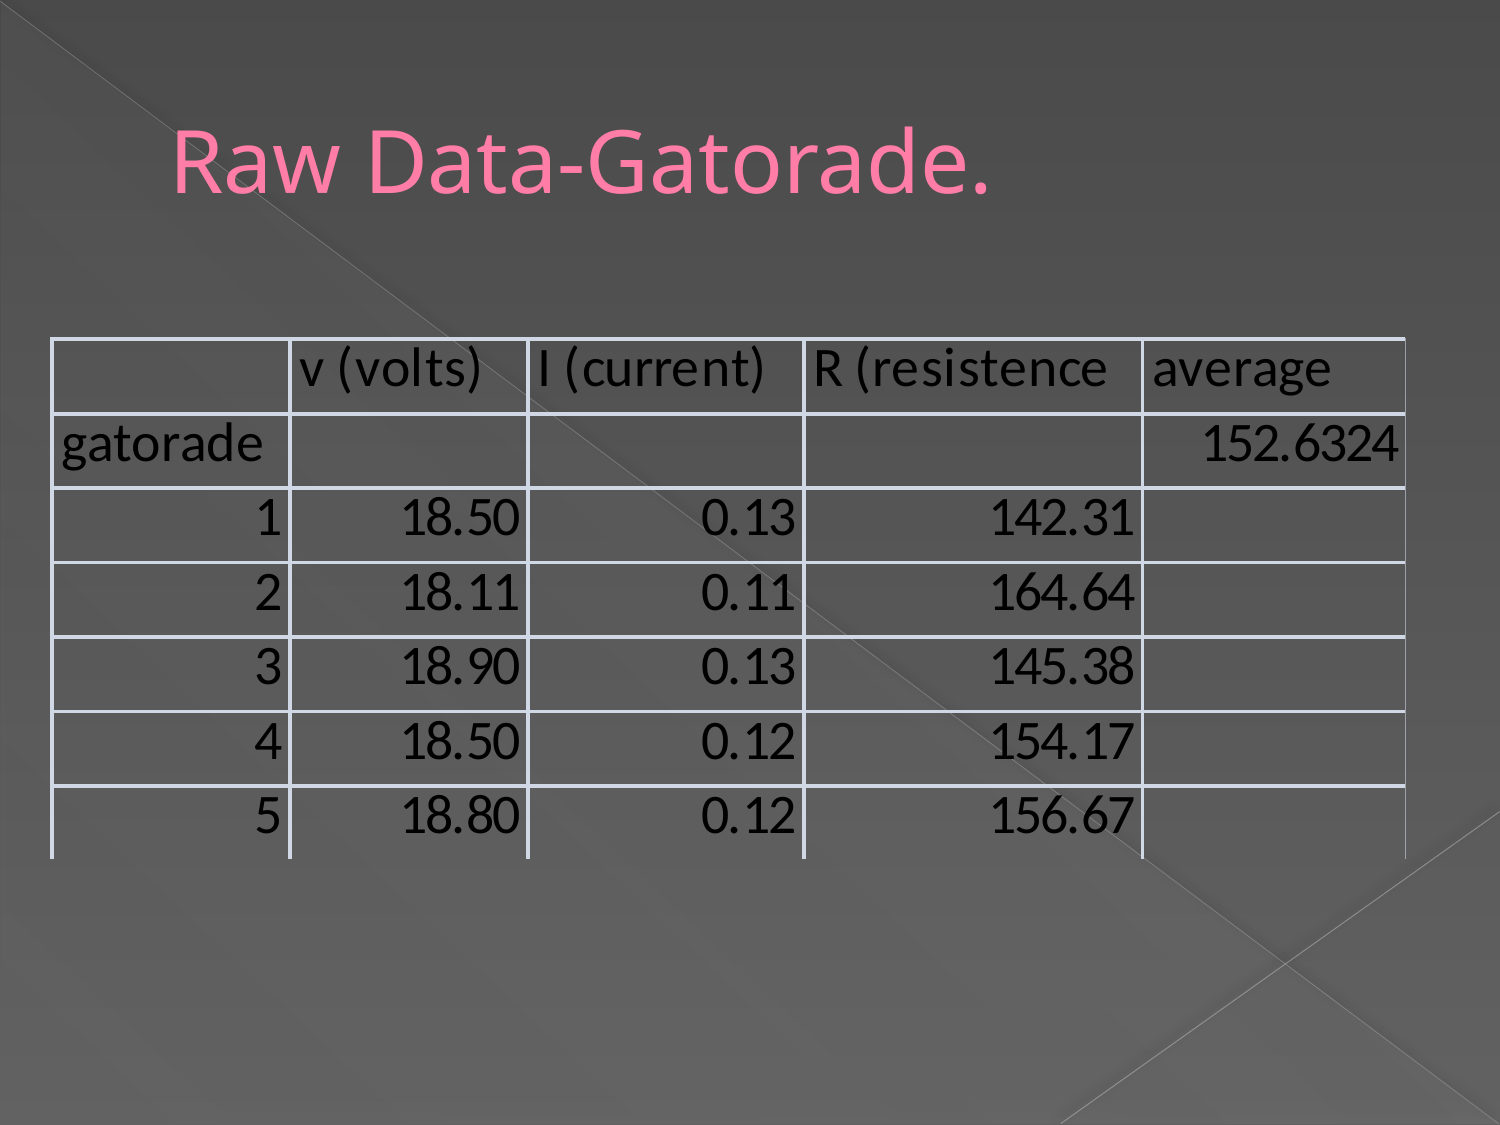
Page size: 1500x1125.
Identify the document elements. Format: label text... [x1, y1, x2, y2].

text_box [49, 337, 1410, 863]
title Raw Data-Gatorade. [75, 43, 1425, 274]
